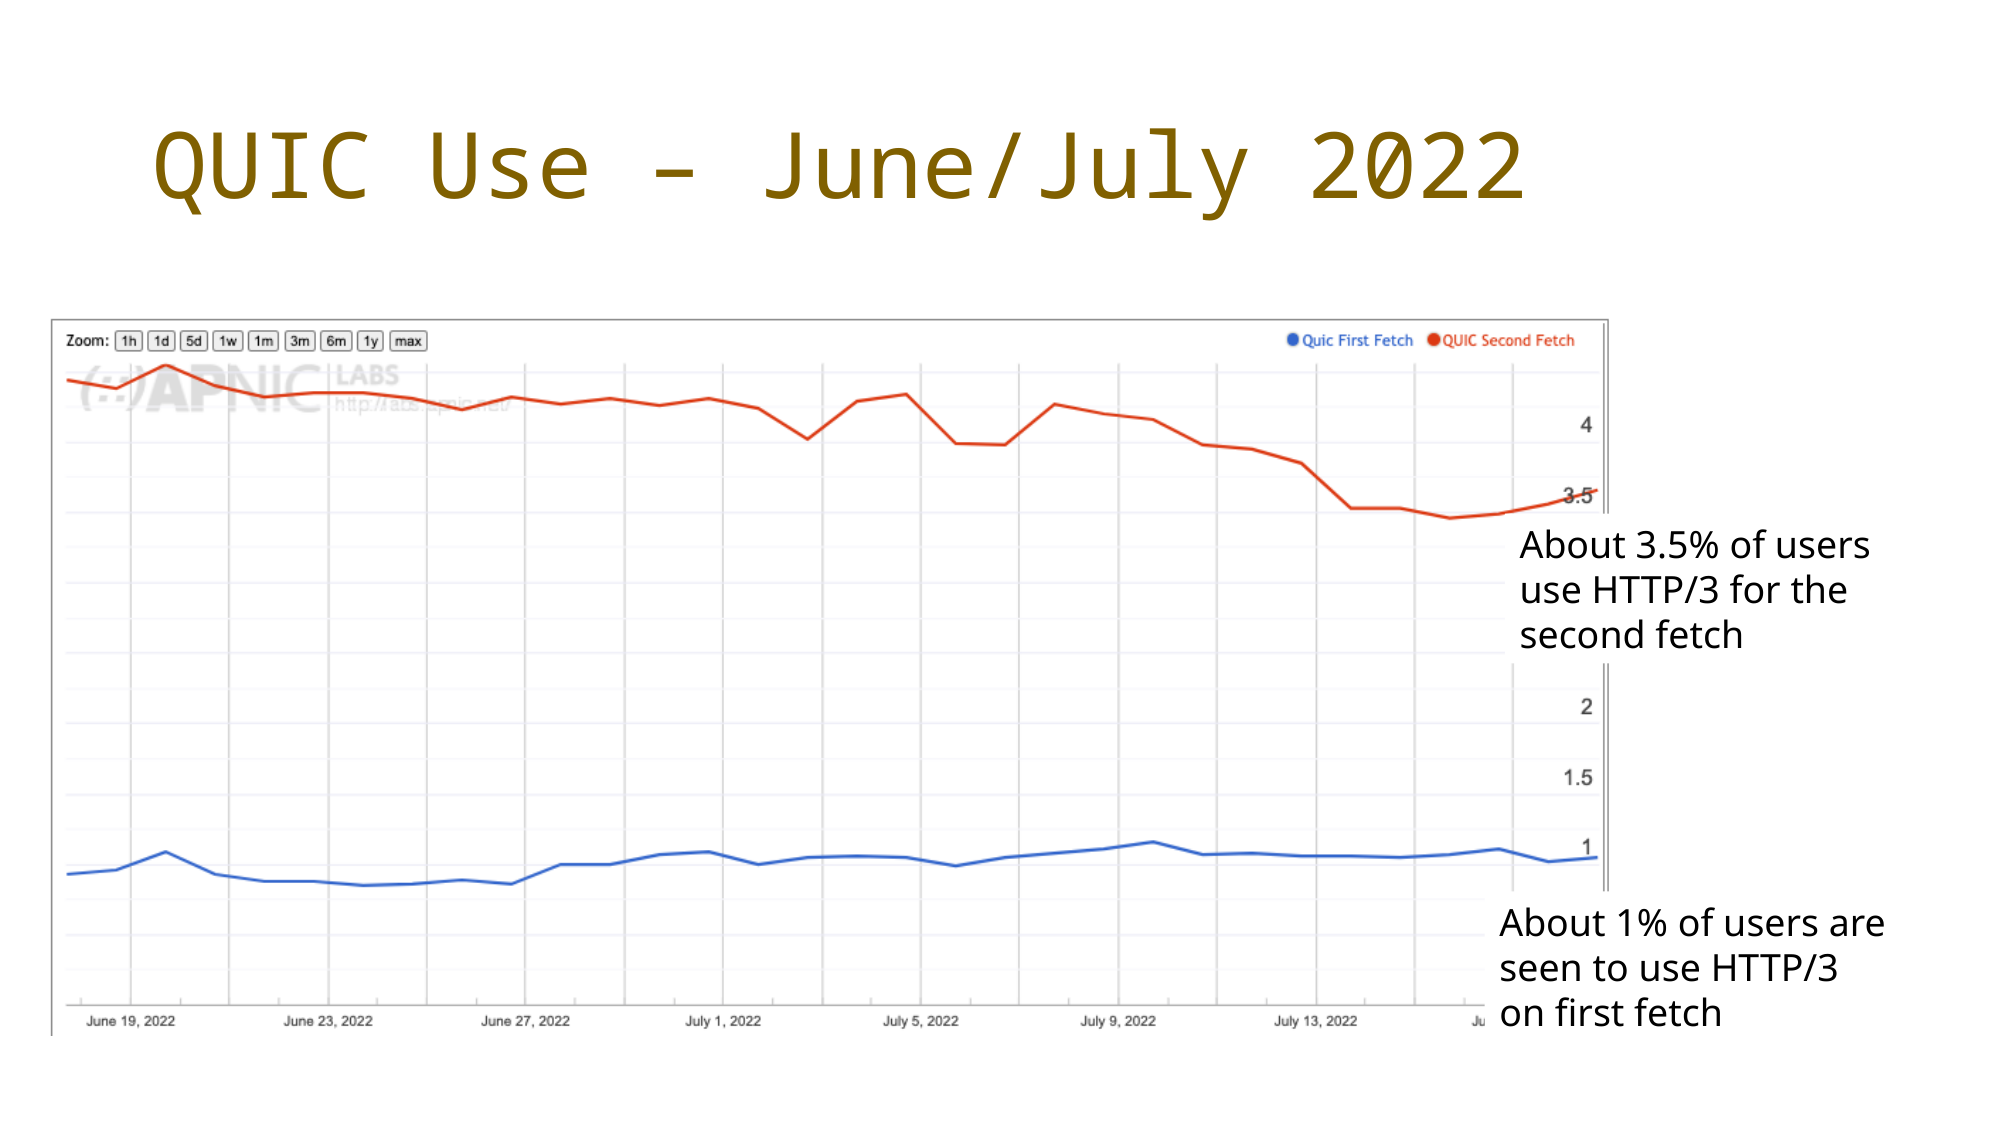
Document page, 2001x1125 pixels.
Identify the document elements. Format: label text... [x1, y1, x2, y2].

title QUIC Use – June/July 2022 [137, 59, 1863, 278]
picture [37, 305, 1626, 1036]
text_box About 3.5% of users use HTTP/3 for the second fetch [1626, 513, 1926, 664]
text_box About 1% of users are seen to use HTTP/3 on first fetch [1484, 891, 1906, 1042]
